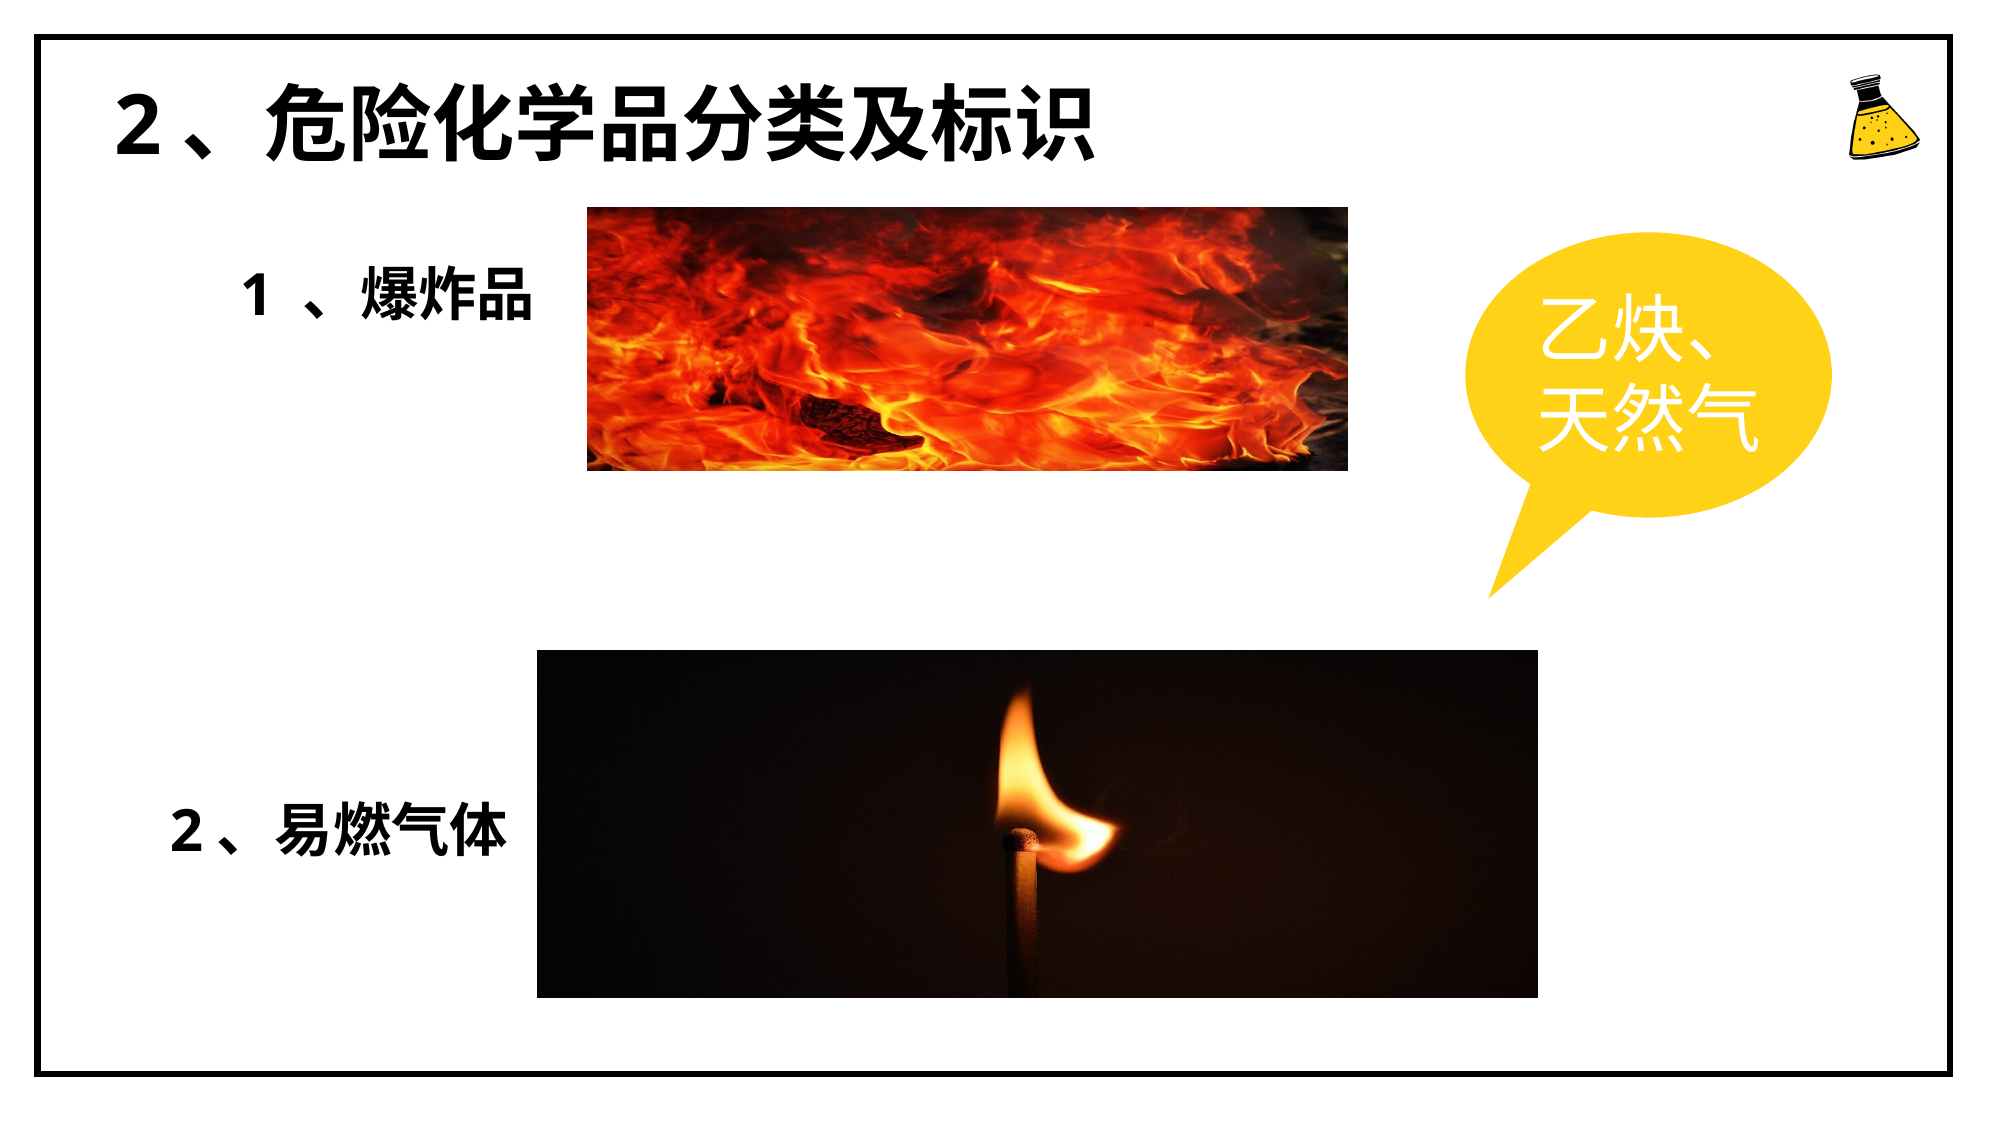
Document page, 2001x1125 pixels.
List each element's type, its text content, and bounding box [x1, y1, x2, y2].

picture [587, 207, 1348, 471]
text_box 2、危险化学品分类及标识 [99, 64, 1116, 179]
text_box 乙炔、天然气 [1465, 232, 1832, 599]
picture [537, 650, 1538, 999]
text_box 2、易燃气体 [154, 785, 523, 871]
picture [1849, 74, 1920, 160]
text_box 1 、爆炸品 [225, 249, 587, 335]
